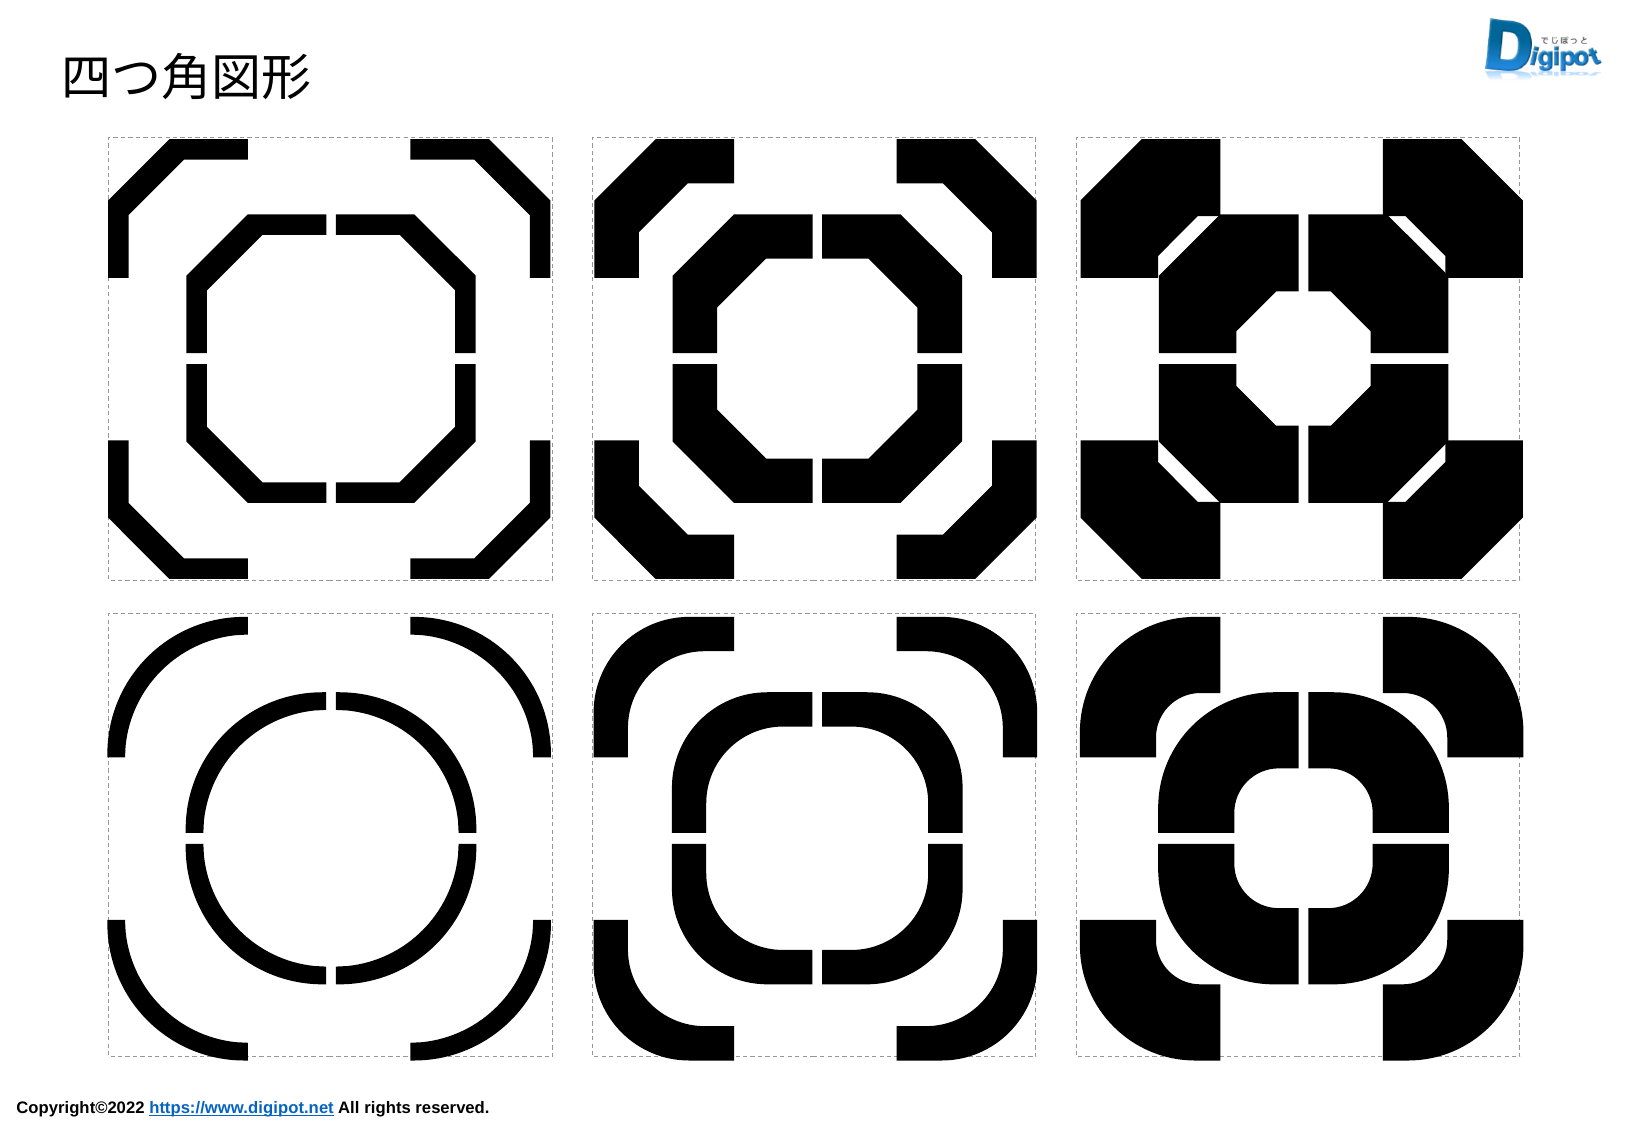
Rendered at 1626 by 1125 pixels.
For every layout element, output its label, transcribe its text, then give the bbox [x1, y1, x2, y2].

text_box [185, 213, 328, 355]
text_box [821, 691, 964, 834]
text_box [1079, 138, 1222, 279]
text_box [409, 138, 552, 279]
text_box [670, 691, 814, 834]
text_box [1307, 363, 1450, 504]
text_box [409, 918, 552, 1062]
text_box [1307, 842, 1450, 986]
text_box [1307, 213, 1450, 355]
text_box [1307, 691, 1450, 834]
text_box [593, 138, 736, 279]
text_box [107, 439, 250, 580]
text_box 四つ角図形 [46, 38, 327, 113]
text_box [1078, 615, 1222, 759]
text_box [592, 918, 736, 1062]
text_box [106, 918, 249, 1062]
text_box [1157, 691, 1300, 834]
text_box [821, 213, 964, 355]
text_box [1078, 918, 1222, 1062]
text_box [895, 439, 1038, 580]
text_box [1381, 615, 1525, 759]
text_box [334, 842, 478, 986]
text_box [1157, 363, 1300, 504]
text_box [185, 363, 328, 504]
text_box [1381, 439, 1524, 580]
text_box [670, 842, 814, 986]
text_box [671, 363, 814, 504]
text_box [1381, 918, 1525, 1062]
text_box [593, 439, 736, 580]
text_box [107, 138, 250, 279]
text_box [184, 842, 328, 986]
text_box [1157, 842, 1300, 986]
text_box [1157, 213, 1300, 355]
text_box [106, 615, 249, 759]
text_box [334, 691, 478, 834]
text_box [184, 691, 328, 834]
text_box [671, 213, 814, 355]
text_box [821, 363, 964, 504]
text_box [1381, 138, 1524, 279]
picture [1485, 18, 1602, 82]
text_box [895, 138, 1038, 279]
text_box [1079, 439, 1222, 580]
text_box [334, 363, 477, 504]
text_box [409, 439, 552, 580]
text_box [334, 213, 477, 355]
text_box [821, 842, 964, 986]
text_box [895, 918, 1039, 1062]
text_box [895, 615, 1039, 759]
text_box [592, 615, 736, 759]
text_box [409, 615, 552, 759]
